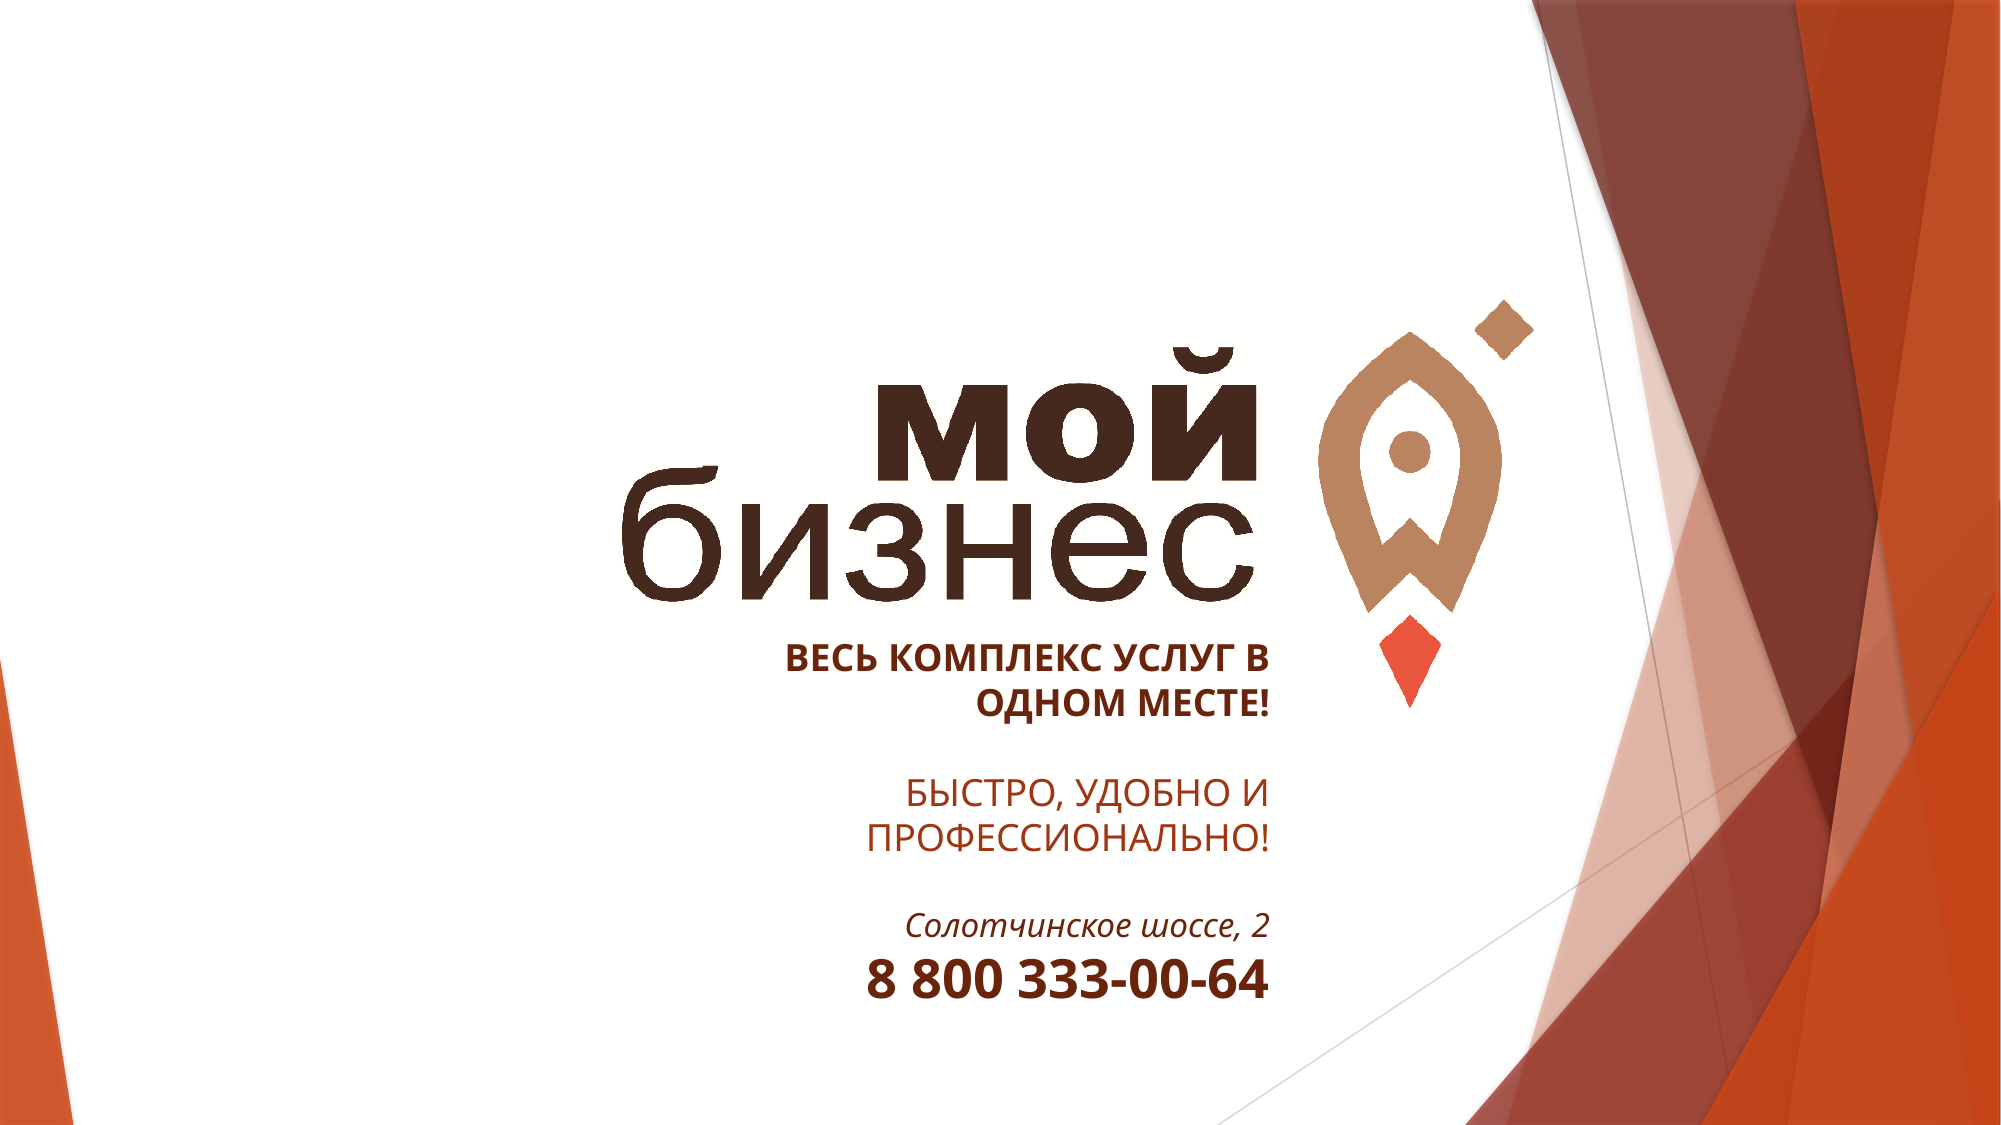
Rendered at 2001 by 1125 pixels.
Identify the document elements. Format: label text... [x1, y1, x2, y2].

text_box ВЕСЬ КОМПЛЕКС УСЛУГ В ОДНОМ МЕСТЕ! БЫСТРО, УДОБНО И ПРОФЕССИОНАЛЬНО! Солотчинское шоссе, 2 8 800 333-00-64 [622, 716, 1285, 1017]
picture [621, 299, 1535, 708]
